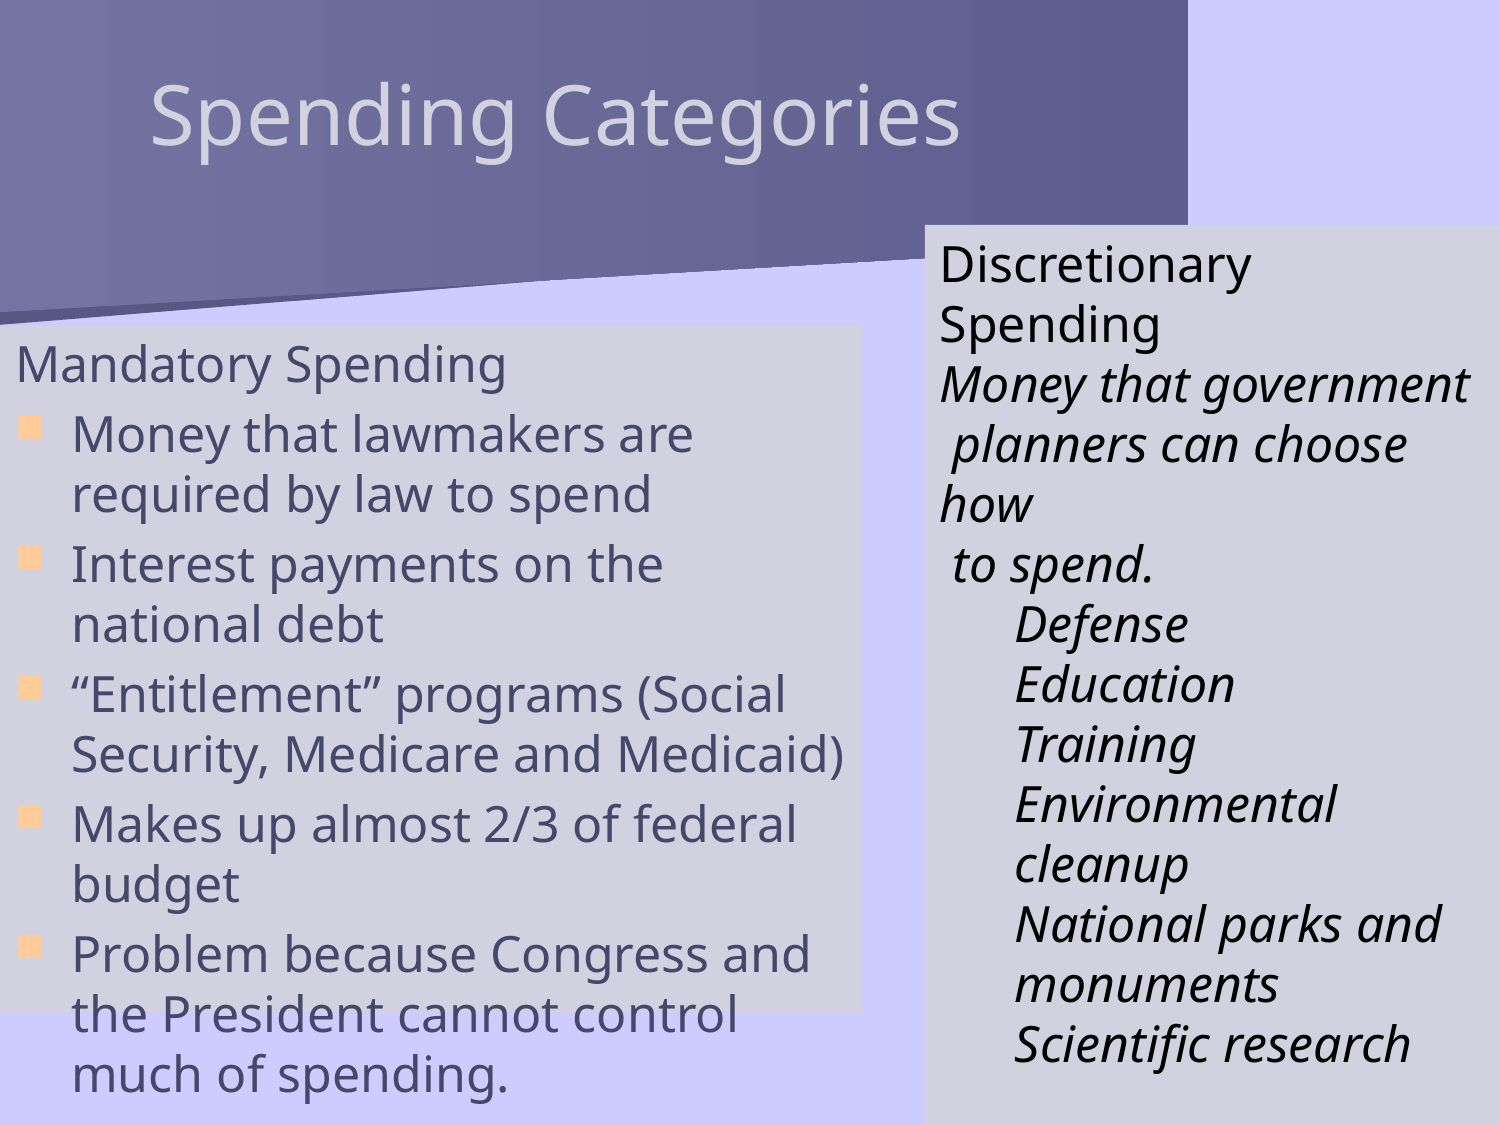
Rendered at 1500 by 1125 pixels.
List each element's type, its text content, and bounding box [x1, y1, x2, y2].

title Spending Categories [0, 99, 1113, 226]
text_box Discretionary Spending Money that government planners can choose how to spend. Defense Education Training Environmental cleanup National parks and monuments Scientific research [924, 224, 1500, 1125]
list Mandatory Spending Money that lawmakers are required by law to spend Interest payments on the national debt “Entitlement” programs (Social Security, Medicare and Medicaid) Makes up almost 2/3 of federal budget Problem because Congress and the President cannot control much of spending. [0, 324, 863, 1013]
